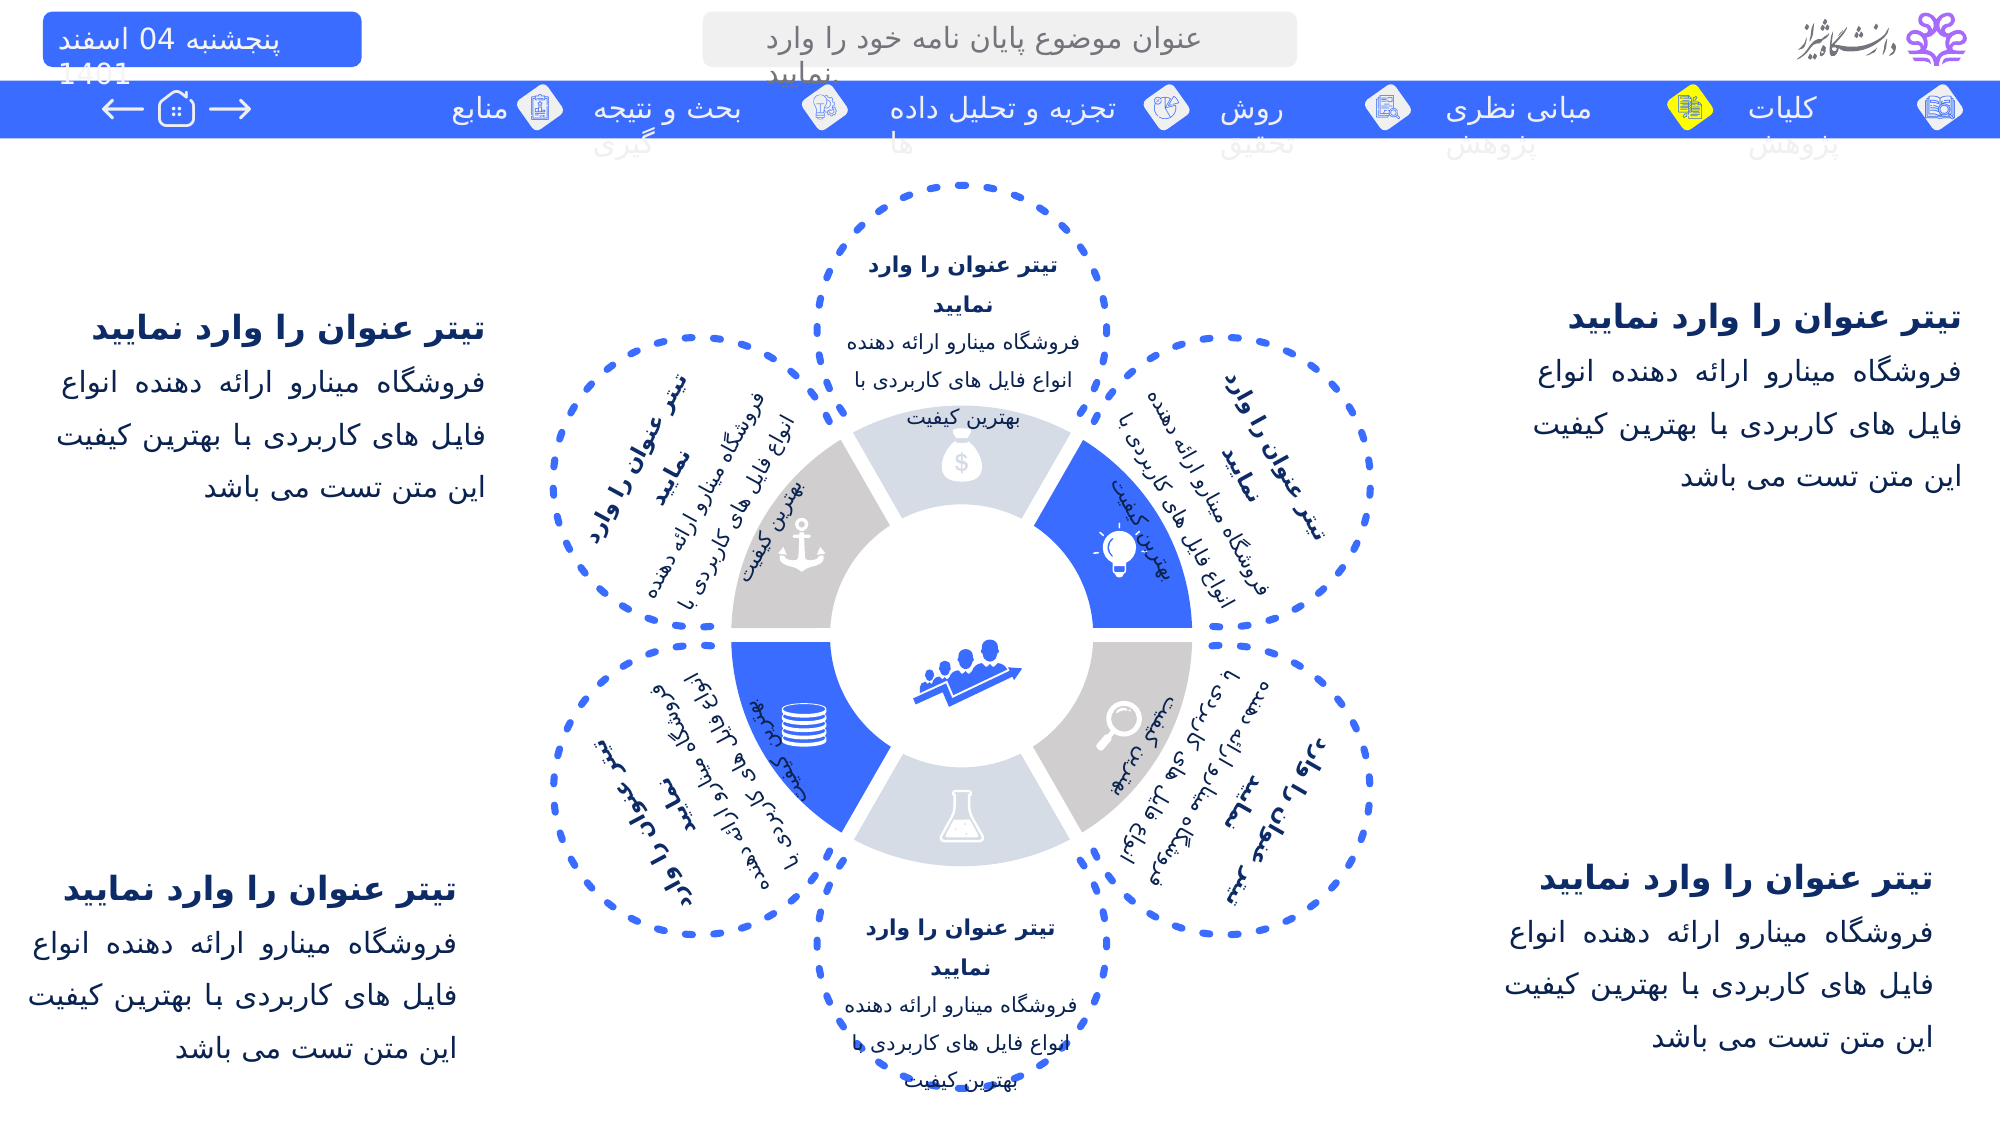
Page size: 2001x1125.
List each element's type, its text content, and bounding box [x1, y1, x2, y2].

text_box [556, 829, 566, 843]
text_box [672, 642, 685, 650]
text_box [1926, 83, 1954, 93]
text_box [1357, 829, 1367, 843]
text_box [1255, 338, 1270, 347]
text_box تیتر عنوان را وارد نمایید فروشگاه مینارو ارائه دهنده انواع فایل های کاربردی با بهترین کیفیت [1061, 619, 1378, 962]
text_box [596, 675, 610, 687]
picture [1154, 95, 1179, 120]
picture [1925, 93, 1955, 122]
picture [102, 88, 144, 130]
text_box [738, 440, 890, 629]
text_box [1036, 204, 1049, 216]
text_box [1123, 367, 1137, 380]
text_box [1010, 191, 1025, 202]
text_box [1328, 879, 1340, 892]
text_box [737, 642, 891, 833]
text_box [1058, 221, 1071, 230]
picture [527, 94, 553, 120]
text_box [926, 183, 941, 193]
text_box [815, 294, 825, 309]
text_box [1096, 700, 1142, 751]
text_box [1100, 964, 1109, 979]
text_box [1915, 94, 1925, 120]
text_box عنوان موضوع پایان نامه خود را وارد نمایید. [750, 12, 1250, 97]
text_box [1358, 429, 1368, 443]
text_box تیتر عنوان را وارد نمایید فروشگاه مینارو ارائه دهنده انواع فایل های کاربردی با بهترین کیفیت این متن تست می باشد [1515, 267, 1978, 500]
text_box [1666, 83, 1715, 132]
text_box [1102, 351, 1108, 366]
text_box [1146, 910, 1160, 921]
text_box [1345, 403, 1357, 417]
text_box [603, 899, 617, 911]
text_box [567, 403, 578, 417]
text_box [1926, 122, 1953, 132]
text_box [1906, 12, 1967, 66]
text_box کلیات پژوهش [1733, 81, 1929, 167]
text_box [619, 659, 633, 670]
text_box [553, 512, 562, 527]
text_box [1315, 587, 1328, 597]
text_box [1364, 801, 1373, 816]
text_box [823, 881, 833, 893]
text_box تیتر عنوان را وارد نمایید فروشگاه مینارو ارائه دهنده انواع فایل های کاربردی با بهترین کیفیت [538, 320, 852, 644]
text_box [1265, 614, 1279, 624]
text_box [627, 914, 641, 925]
text_box [737, 340, 752, 350]
text_box [550, 801, 559, 816]
text_box [1282, 347, 1297, 358]
text_box [1033, 449, 1176, 628]
text_box [815, 351, 825, 366]
text_box [787, 367, 800, 380]
text_box تیتر عنوان را وارد نمایید فروشگاه مینارو ارائه دهنده انواع فایل های کاربردی با بهترین کیفیت [822, 893, 1100, 1100]
text_box [554, 746, 562, 760]
text_box [1366, 484, 1374, 499]
text_box تیتر عنوان را وارد نمایید فروشگاه مینارو ارائه دهنده انواع فایل های کاربردی با بهترین کیفیت [544, 622, 857, 964]
picture [158, 90, 195, 127]
text_box [1345, 855, 1356, 869]
text_box [1314, 675, 1327, 687]
text_box مبانی نظری پژوهش [1430, 81, 1679, 167]
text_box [1093, 522, 1148, 578]
text_box تیتر عنوان را وارد نمایید فروشگاه مینارو ارائه دهنده انواع فایل های کاربردی با بهترین کیفیت این متن تست می باشد [39, 278, 501, 511]
picture [811, 93, 839, 121]
text_box [1306, 899, 1320, 911]
text_box [1363, 83, 1413, 132]
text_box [939, 789, 985, 843]
text_box [1282, 914, 1296, 925]
text_box [815, 908, 822, 923]
picture [1376, 95, 1400, 119]
text_box [853, 221, 866, 230]
text_box [813, 322, 821, 338]
text_box [550, 773, 558, 788]
text_box [603, 361, 617, 373]
text_box [983, 183, 998, 193]
text_box [1257, 925, 1270, 935]
picture [1678, 95, 1702, 119]
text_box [913, 639, 1023, 707]
text_box [1264, 648, 1279, 658]
text_box [1365, 773, 1374, 788]
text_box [777, 517, 826, 572]
text_box [739, 924, 752, 932]
text_box [899, 191, 914, 201]
text_box [1365, 456, 1374, 471]
text_box [1291, 602, 1305, 613]
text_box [1796, 18, 1897, 60]
text_box [709, 334, 724, 343]
text_box [645, 648, 659, 658]
text_box [1032, 642, 1185, 827]
text_box [1102, 323, 1111, 338]
text_box [1100, 908, 1108, 923]
text_box تیتر عنوان را وارد نمایید فروشگاه مینارو ارائه دهنده انواع فایل های کاربردی با بهترین کیفیت این متن تست می باشد [10, 839, 473, 1072]
text_box منابع [436, 81, 534, 132]
text_box [550, 456, 559, 471]
text_box [1102, 936, 1111, 951]
text_box [789, 898, 800, 905]
picture [209, 88, 251, 130]
text_box تیتر عنوان را وارد نمایید فروشگاه مینارو ارائه دهنده انواع فایل های کاربردی با بهترین کیفیت [825, 230, 1102, 437]
text_box تیتر عنوان را وارد نمایید فروشگاه مینارو ارائه دهنده انواع فایل های کاربردی با بهترین کیفیت این متن تست می باشد [1487, 828, 1949, 1061]
text_box [515, 83, 565, 132]
text_box تیتر عنوان را وارد نمایید فروشگاه مینارو ارائه دهنده انواع فایل های کاربردی با بهترین کیفیت [1060, 317, 1375, 643]
text_box [855, 437, 1069, 519]
text_box روش تحقیق [1205, 81, 1374, 167]
text_box [1102, 295, 1109, 309]
text_box [764, 911, 778, 921]
text_box [1123, 895, 1136, 905]
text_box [941, 428, 983, 482]
text_box [1290, 659, 1304, 670]
text_box [815, 964, 822, 979]
text_box [583, 879, 596, 892]
text_box پنجشنبه 04 اسفند 1401 [43, 12, 370, 98]
text_box [763, 351, 777, 363]
text_box [1307, 361, 1320, 373]
text_box [653, 338, 660, 347]
text_box [954, 181, 970, 189]
text_box [875, 204, 888, 216]
text_box [807, 387, 819, 399]
text_box [800, 97, 849, 132]
text_box [1090, 881, 1101, 893]
text_box [1955, 95, 1965, 121]
text_box [627, 347, 641, 358]
text_box [556, 429, 566, 443]
text_box [1328, 380, 1341, 393]
text_box [781, 703, 827, 747]
text_box [1171, 923, 1185, 932]
text_box بحث و نتیجه گیری [578, 81, 811, 167]
text_box [813, 936, 821, 951]
text_box تجزیه و تحلیل داده ها [874, 97, 1154, 167]
text_box [1146, 351, 1160, 363]
text_box [1361, 512, 1370, 527]
text_box [549, 484, 558, 499]
text_box [583, 380, 596, 393]
text_box [1142, 97, 1191, 132]
text_box [1172, 340, 1186, 350]
text_box [1361, 745, 1370, 760]
text_box [853, 753, 1070, 867]
text_box [567, 855, 579, 869]
